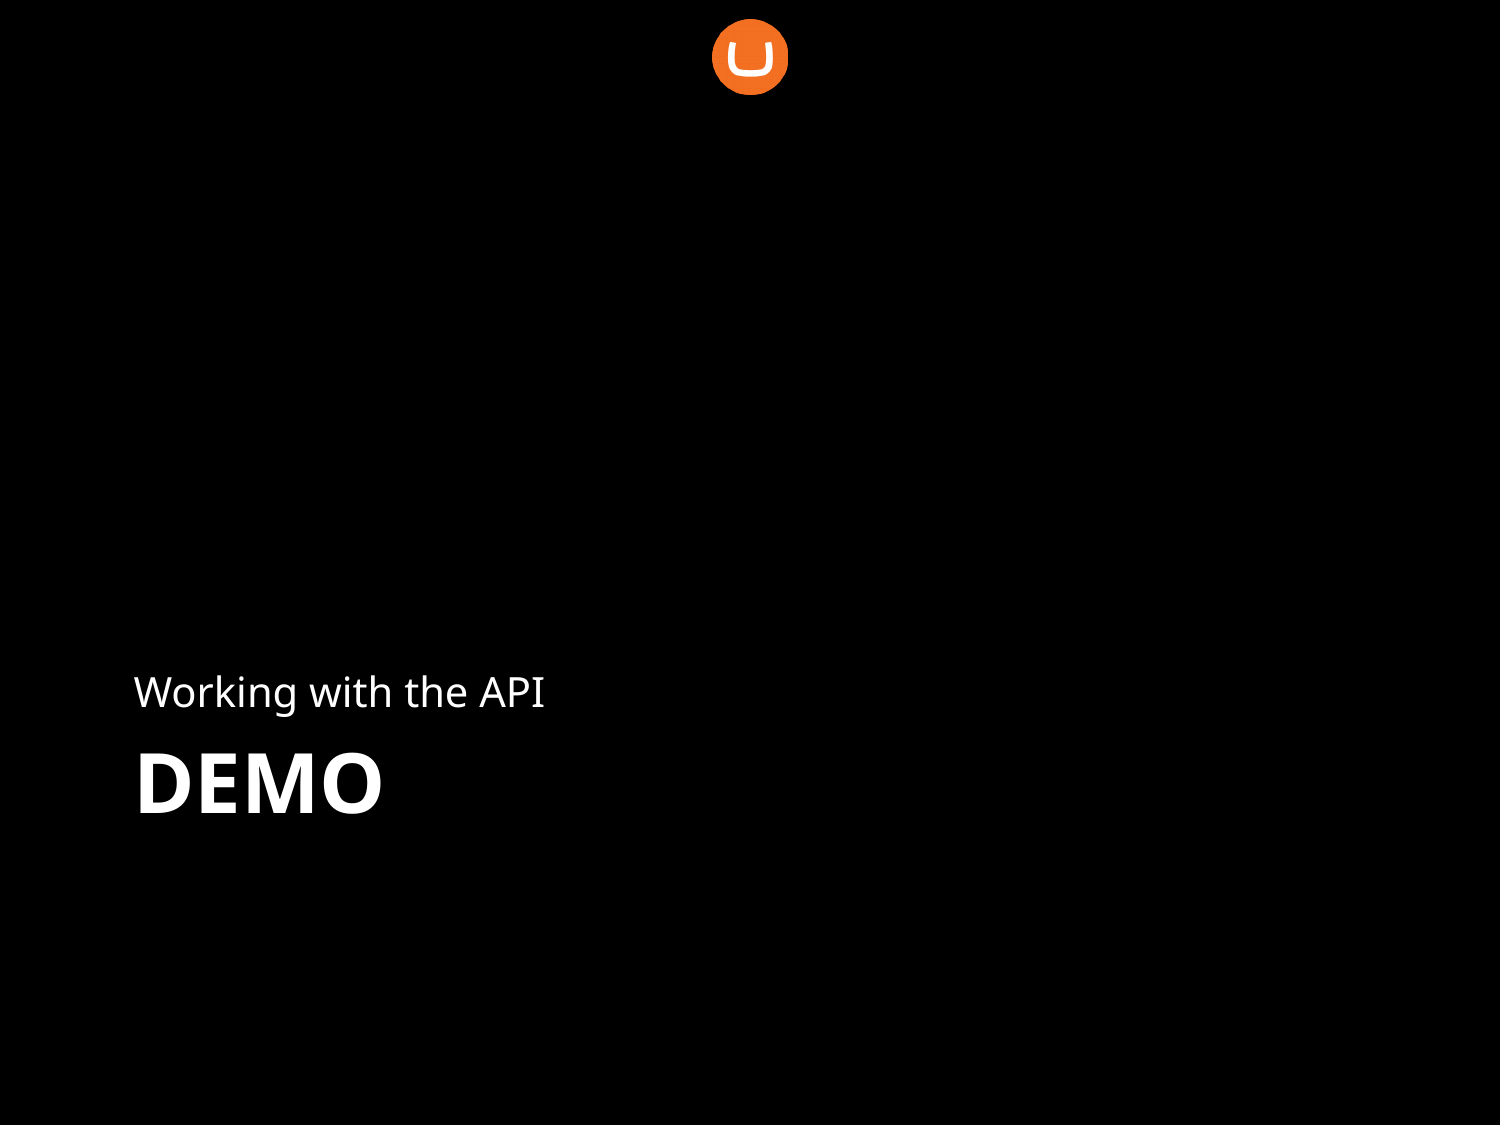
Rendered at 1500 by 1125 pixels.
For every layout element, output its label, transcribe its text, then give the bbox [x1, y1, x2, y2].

list Working with the API [118, 476, 1394, 723]
picture [712, 19, 788, 95]
title Demo [118, 723, 1394, 947]
